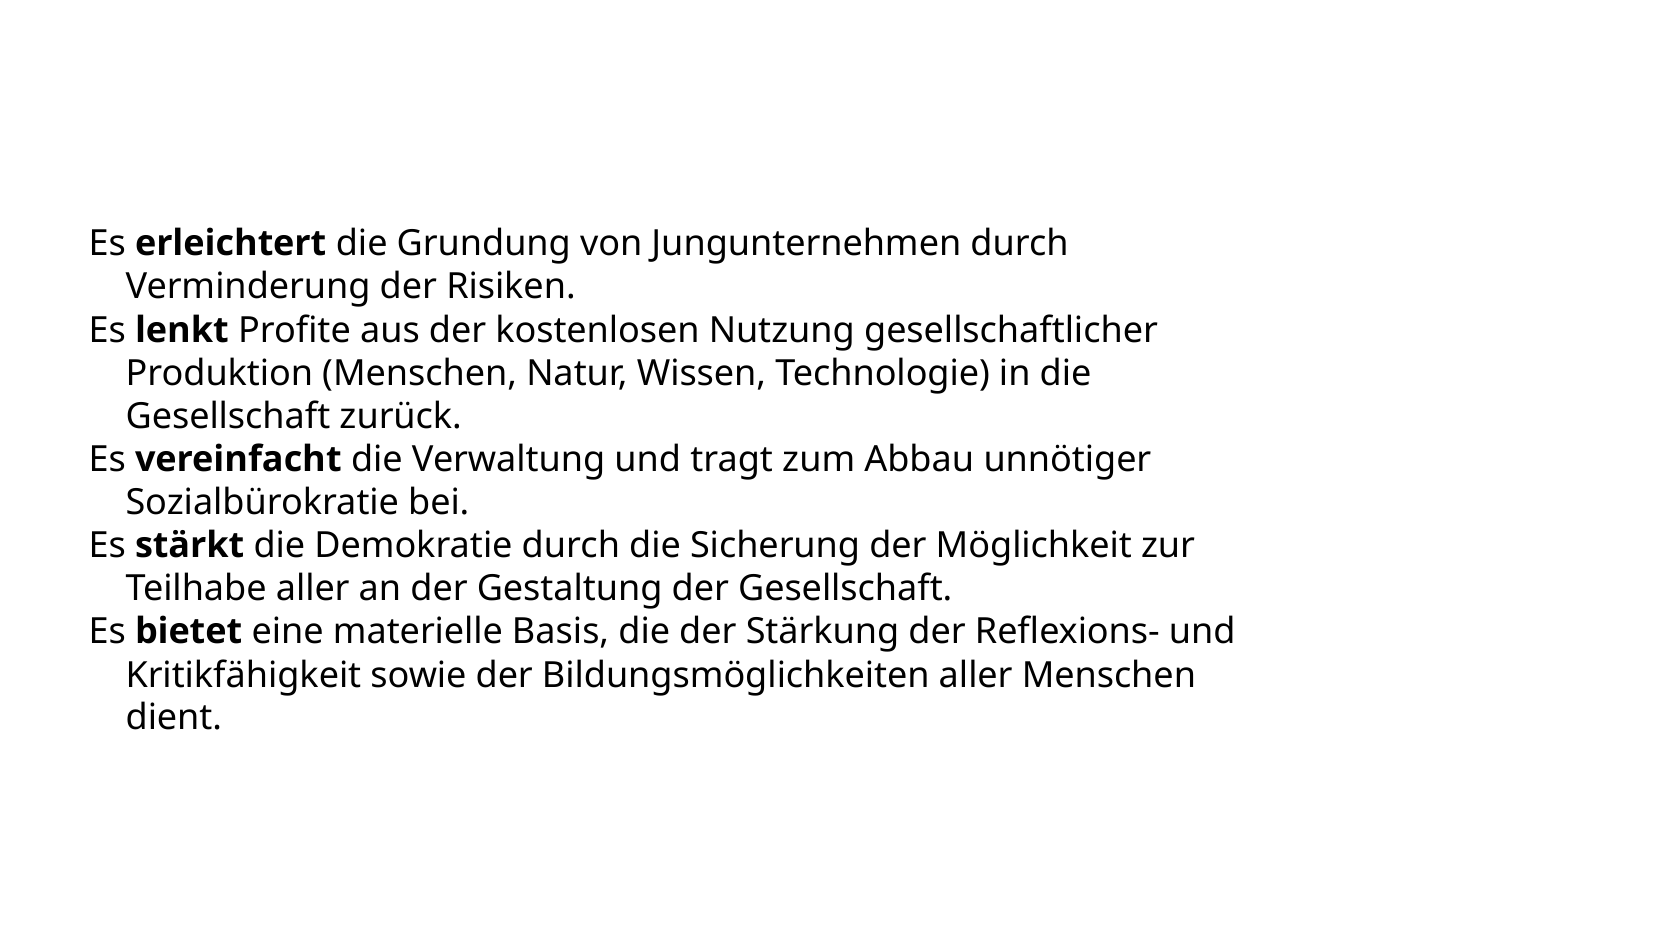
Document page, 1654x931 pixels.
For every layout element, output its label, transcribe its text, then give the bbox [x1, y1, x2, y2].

list Es erleichtert die Grundung von Jungunternehmen durch Verminderung der Risiken. Es lenkt Profite aus der kostenlosen Nutzung gesellschaftlicher Produktion (Menschen, Natur, Wissen, Technologie) in die Gesellschaft zurück. Es vereinfacht die Verwaltung und tragt zum Abbau unnötiger Sozialbürokratie bei. Es stärkt die Demokratie durch die Sicherung der Möglichkeit zur Teilhabe aller an der Gestaltung der Gesellschaft. Es bietet eine materielle Basis, die der Stärkung der Reflexions- und Kritikfähigkeit sowie der Bildungsmöglichkeiten aller Menschen dient. [88, 206, 1577, 746]
